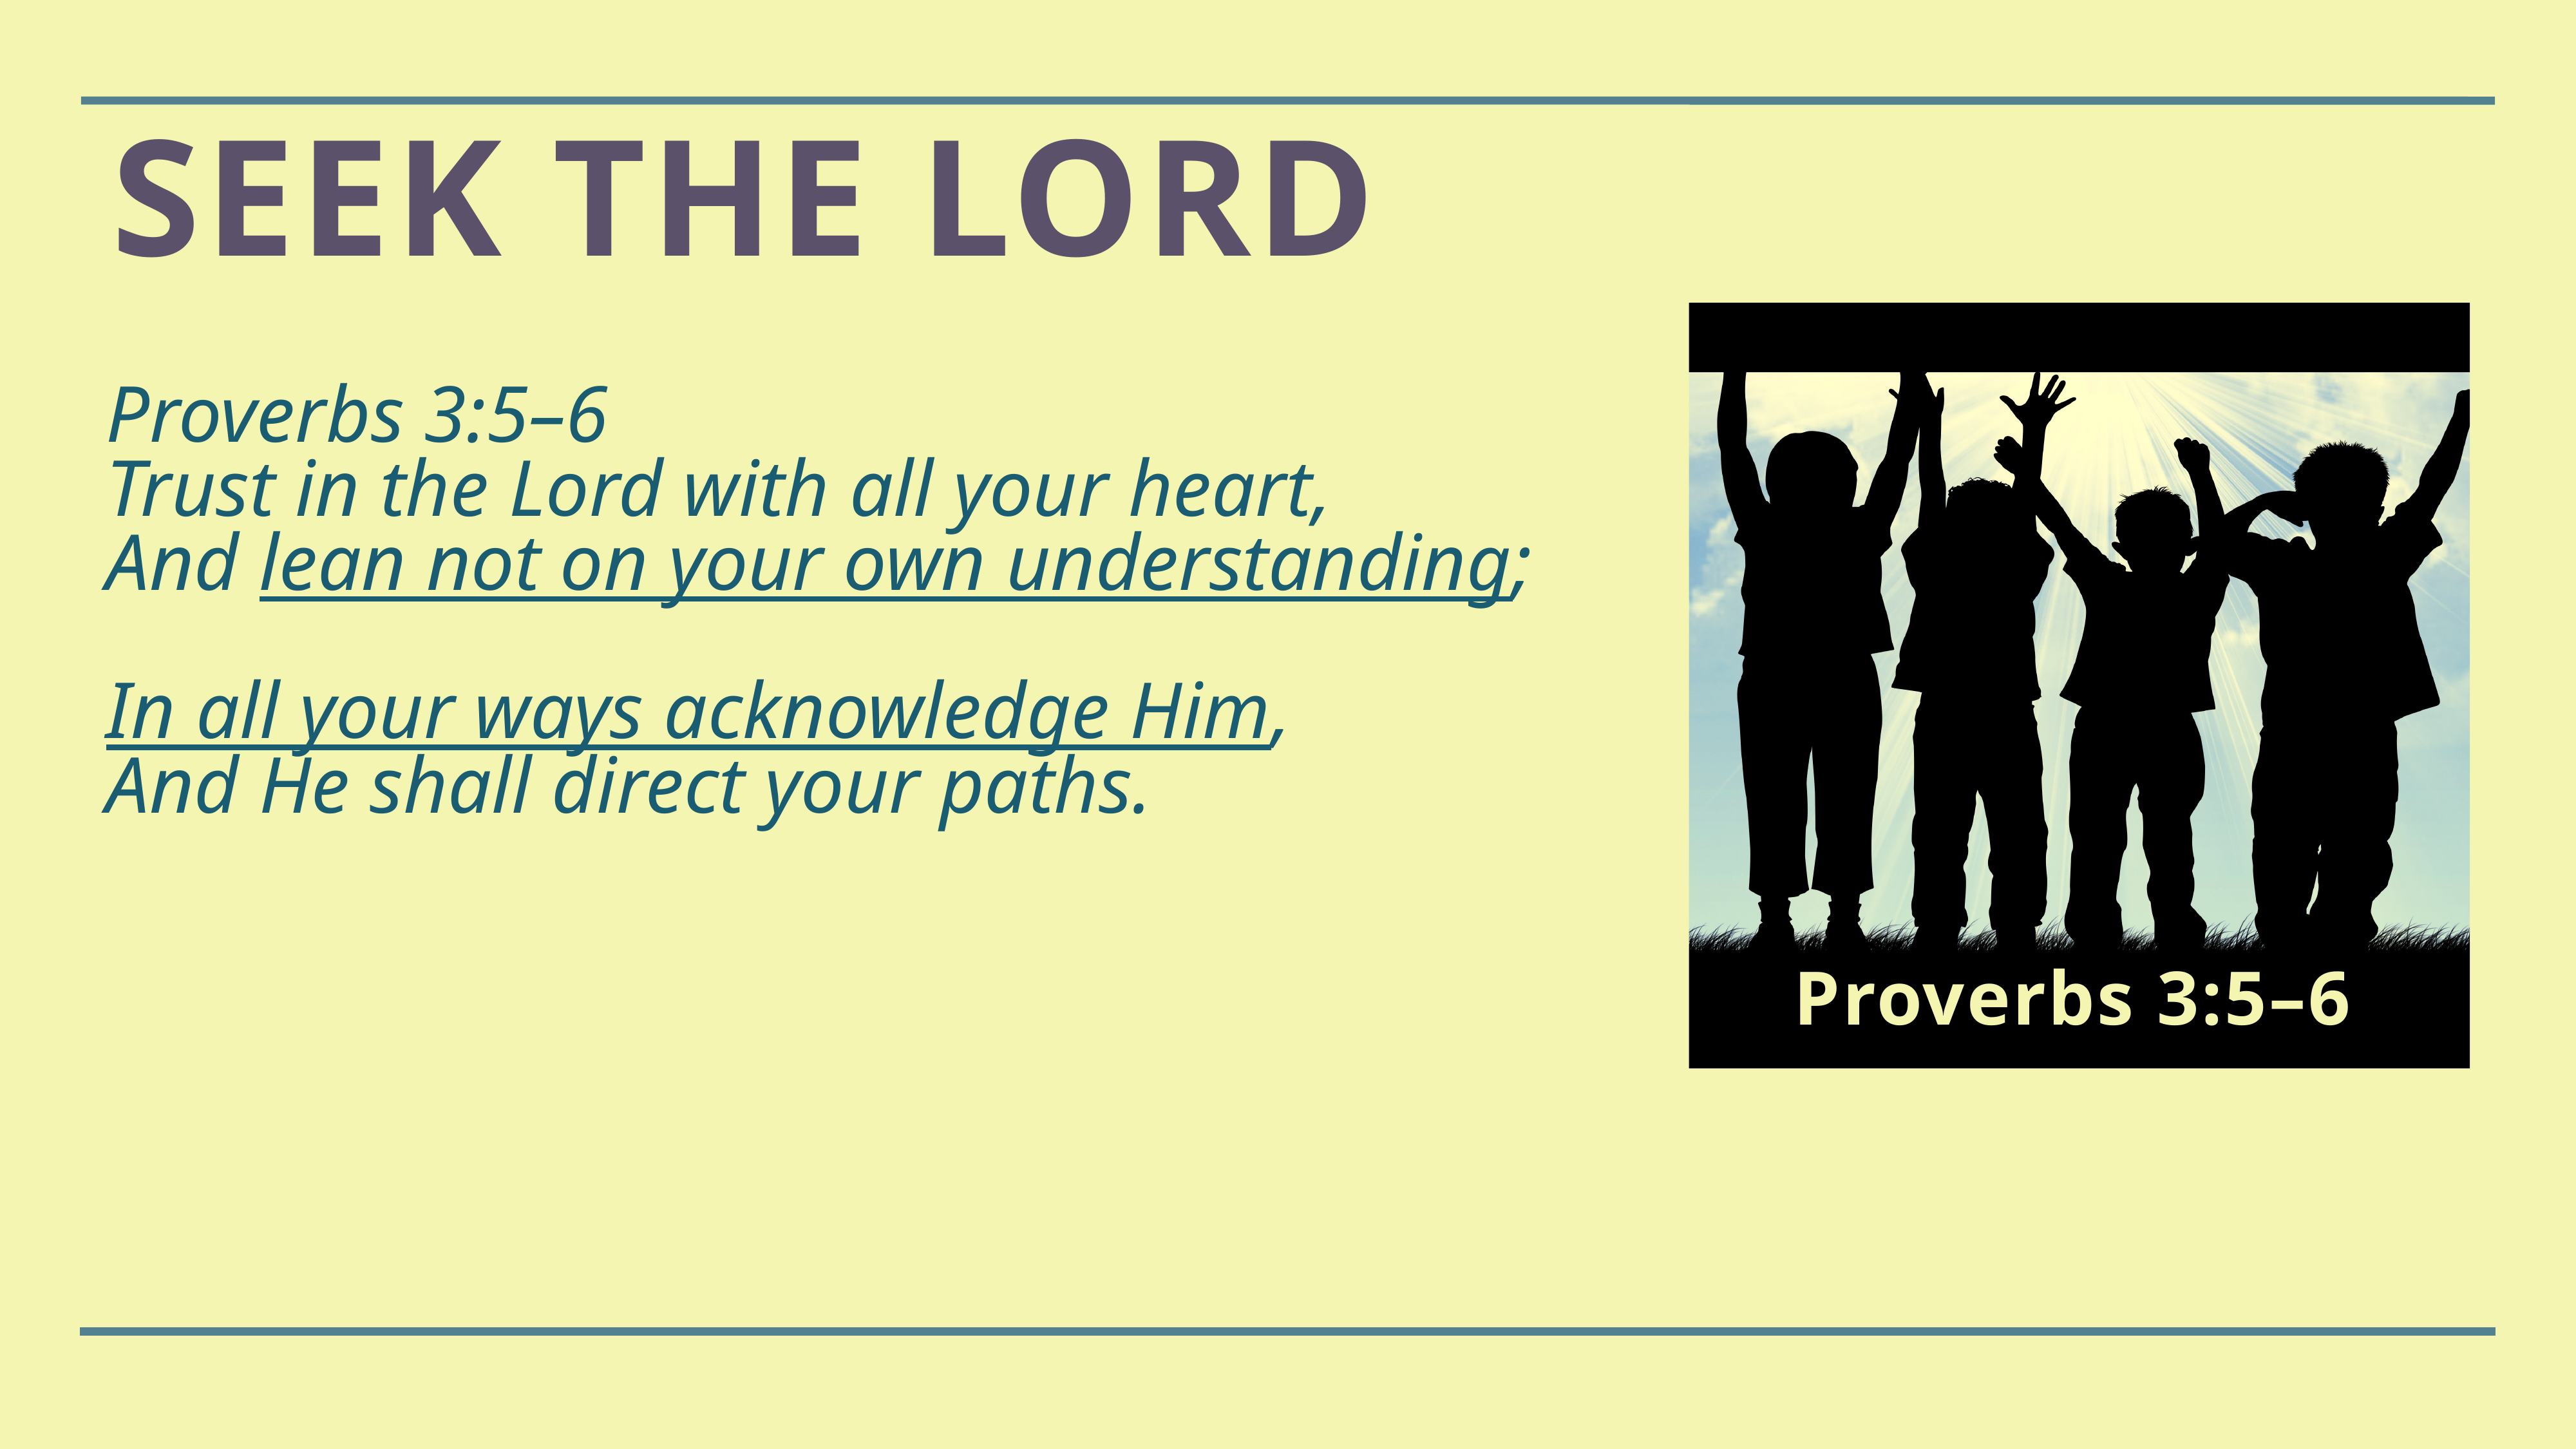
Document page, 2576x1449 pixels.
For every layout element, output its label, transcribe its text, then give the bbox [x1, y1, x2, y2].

title SEEK THE LORD [18, 52, 1471, 297]
picture [1689, 302, 2470, 1068]
list Proverbs 3:5–6 Trust in the Lord with all your heart, And lean not on your own understanding; In all your ways acknowledge Him, And He shall direct your paths. [100, 377, 1602, 994]
